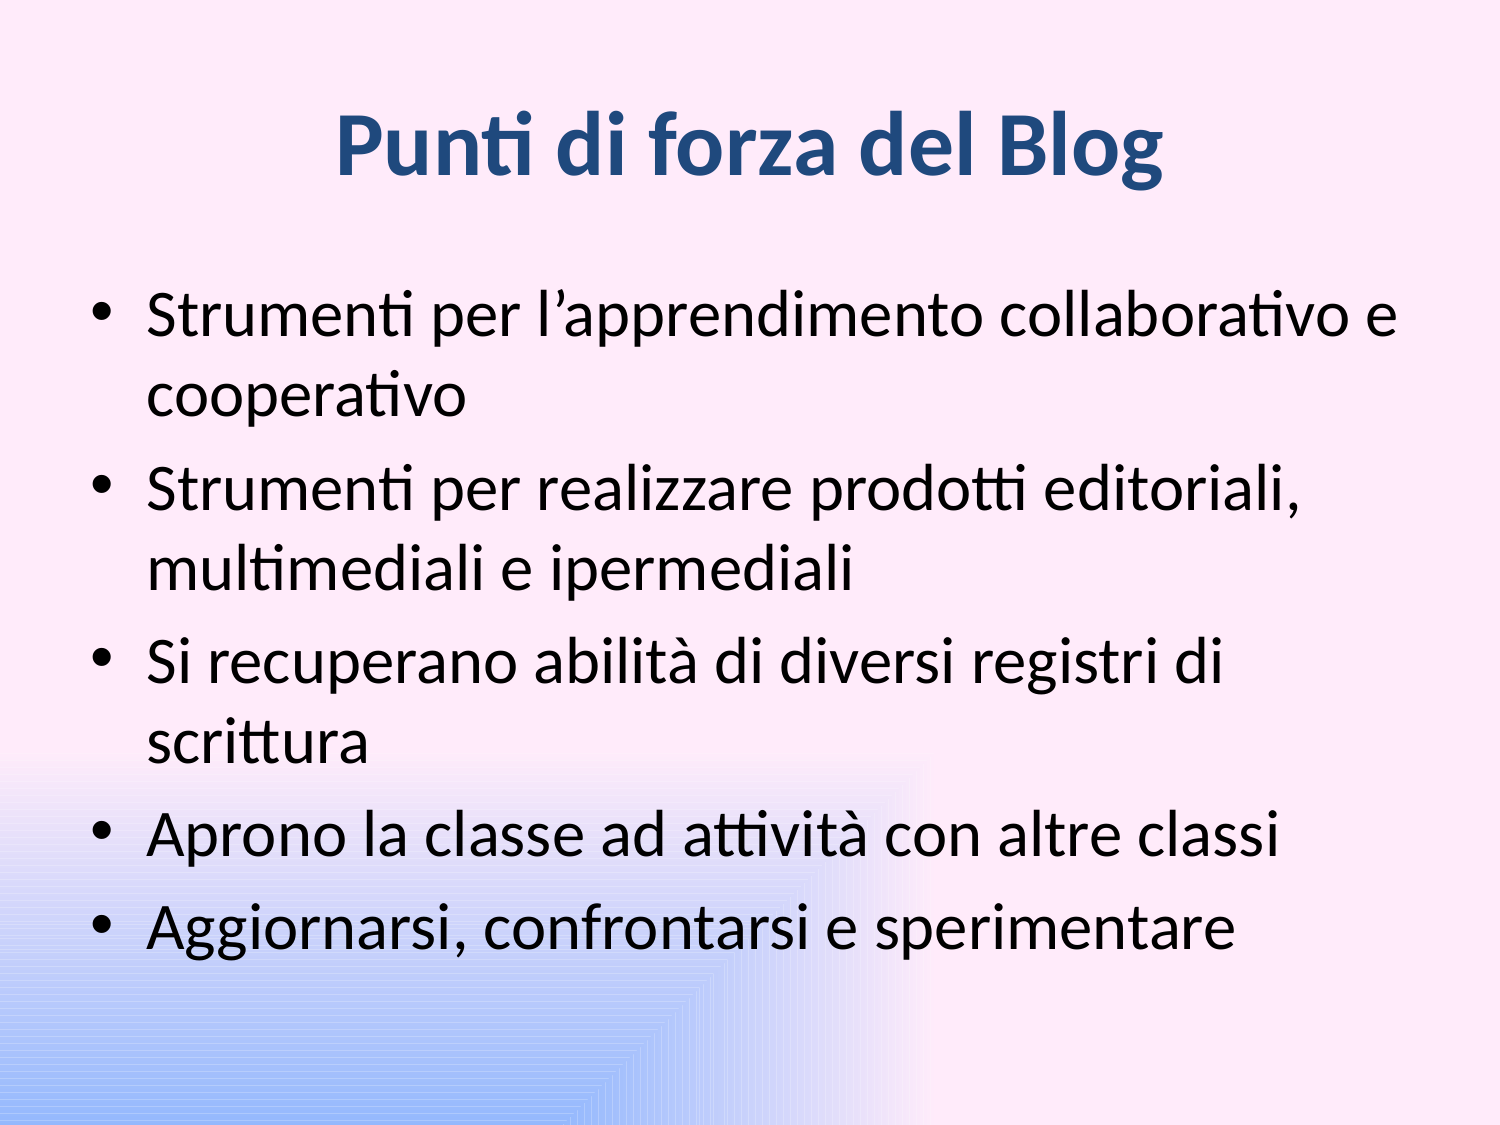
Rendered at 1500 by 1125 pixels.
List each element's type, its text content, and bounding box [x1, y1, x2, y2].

title Punti di forza del Blog [75, 45, 1425, 233]
list Strumenti per l’apprendimento collaborativo e cooperativo Strumenti per realizzare prodotti editoriali, multimediali e ipermediali Si recuperano abilità di diversi registri di scrittura Aprono la classe ad attività con altre classi Aggiornarsi, confrontarsi e sperimentare [75, 262, 1425, 1005]
